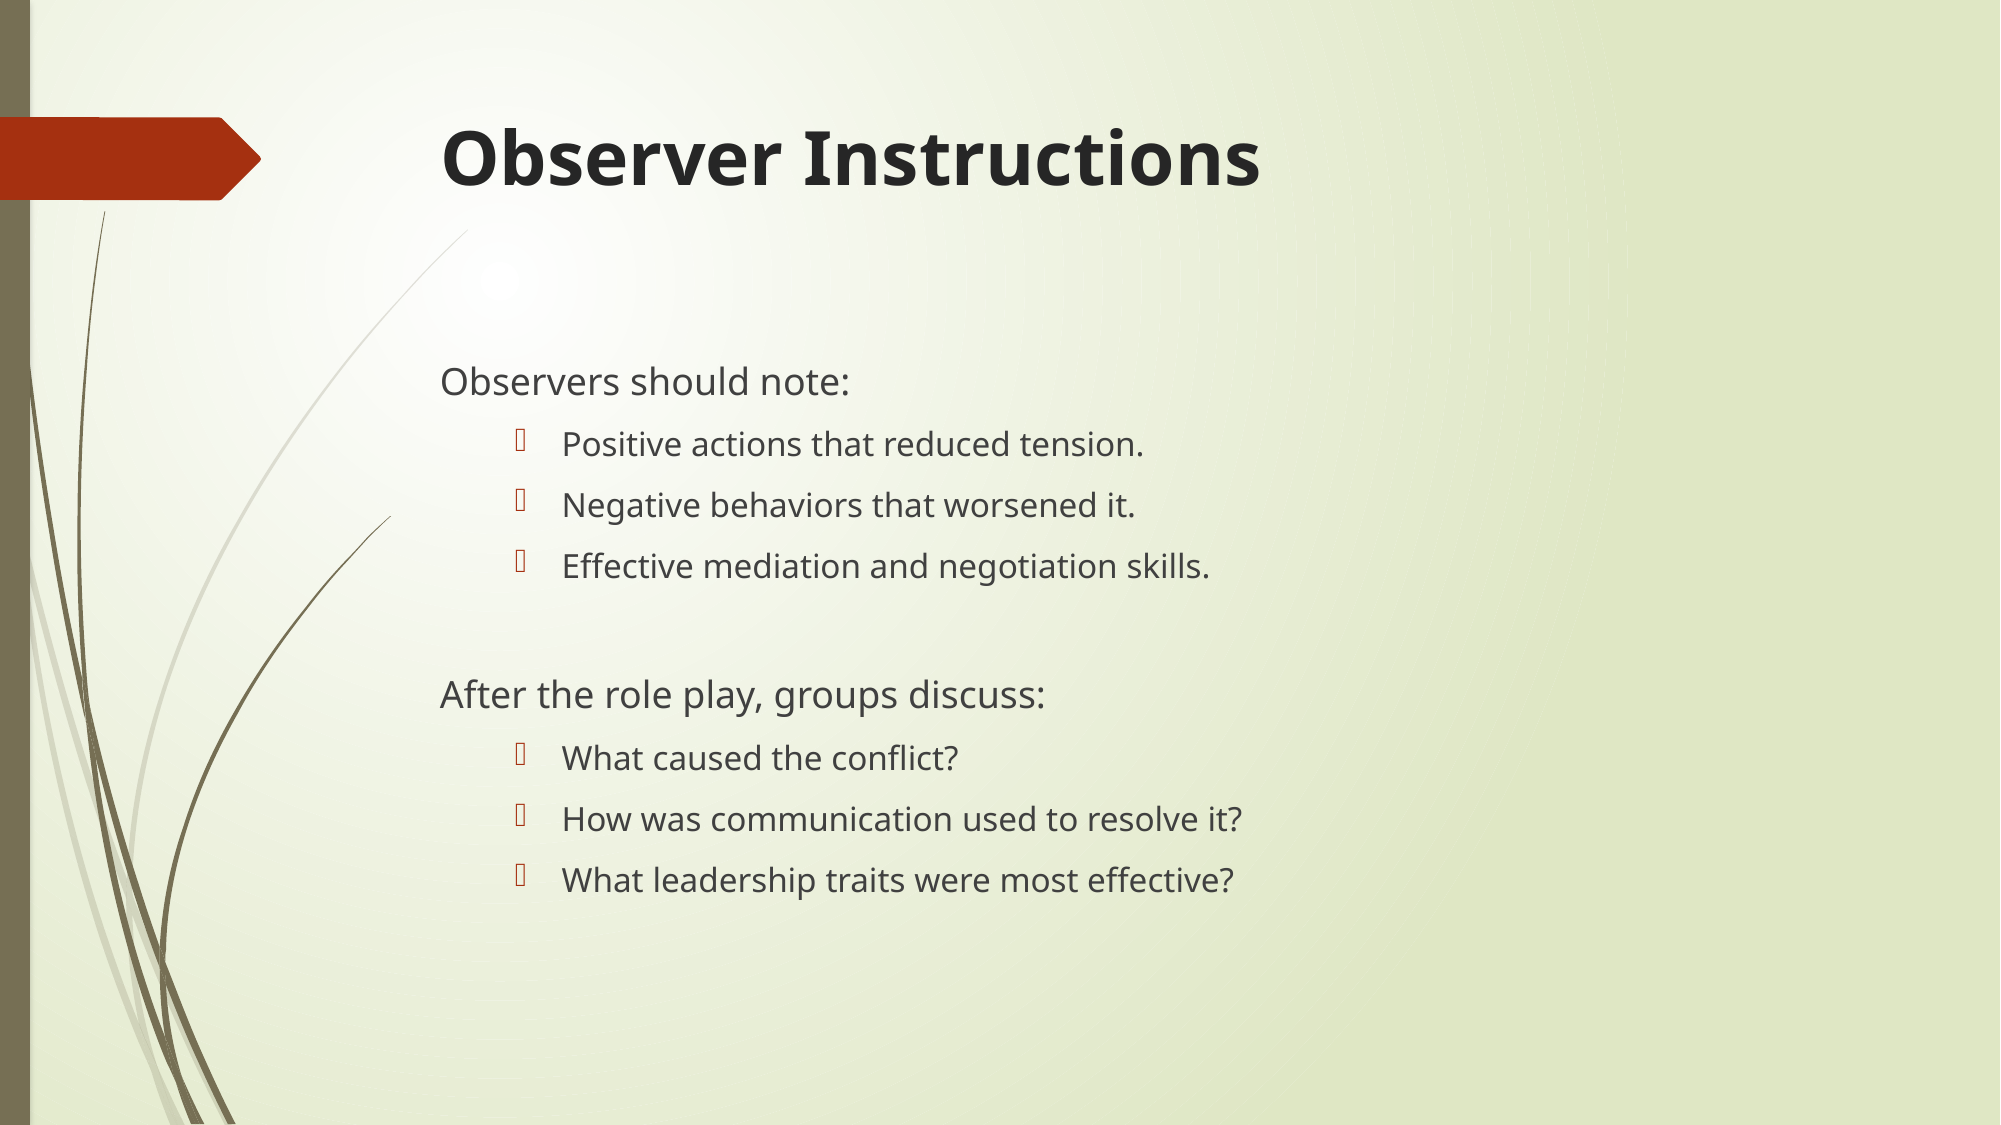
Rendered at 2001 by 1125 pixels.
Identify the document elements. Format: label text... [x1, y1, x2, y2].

title Observer Instructions [425, 102, 1888, 313]
list Observers should note: Positive actions that reduced tension. Negative behaviors that worsened it. Effective mediation and negotiation skills. After the role play, groups discuss: What caused the conflict? How was communication used to resolve it? What leadership traits were most effective? [424, 350, 1888, 970]
